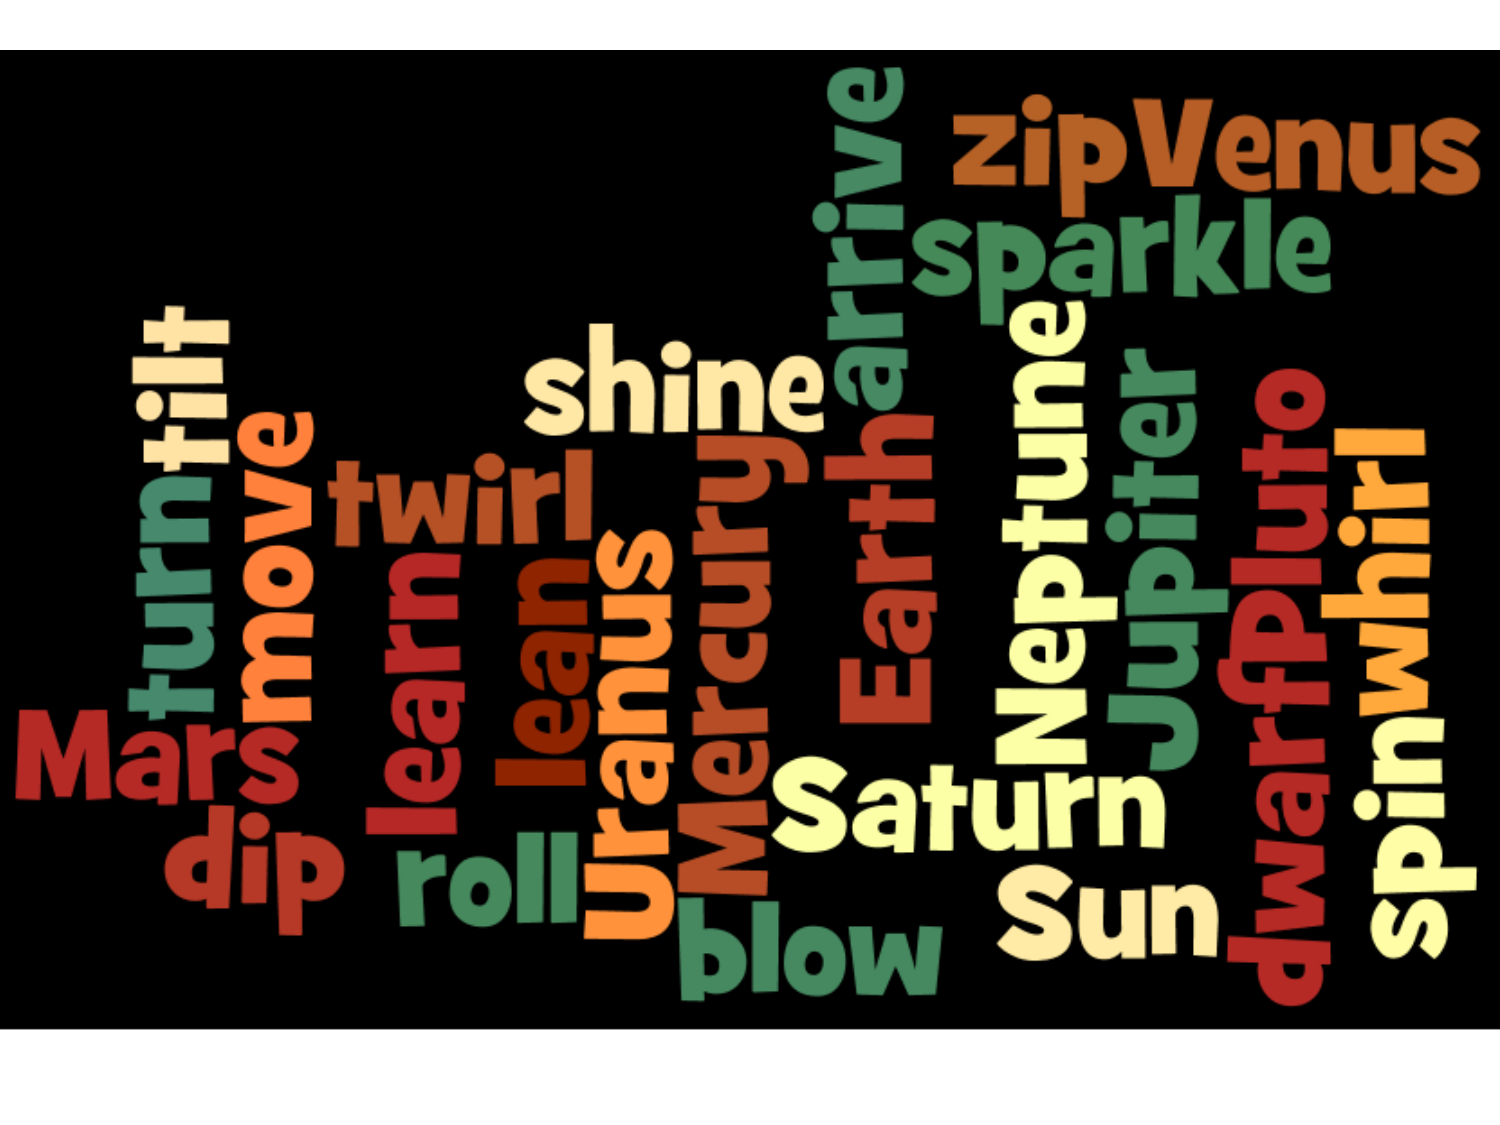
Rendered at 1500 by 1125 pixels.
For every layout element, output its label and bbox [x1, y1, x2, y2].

picture [0, 49, 1500, 1031]
